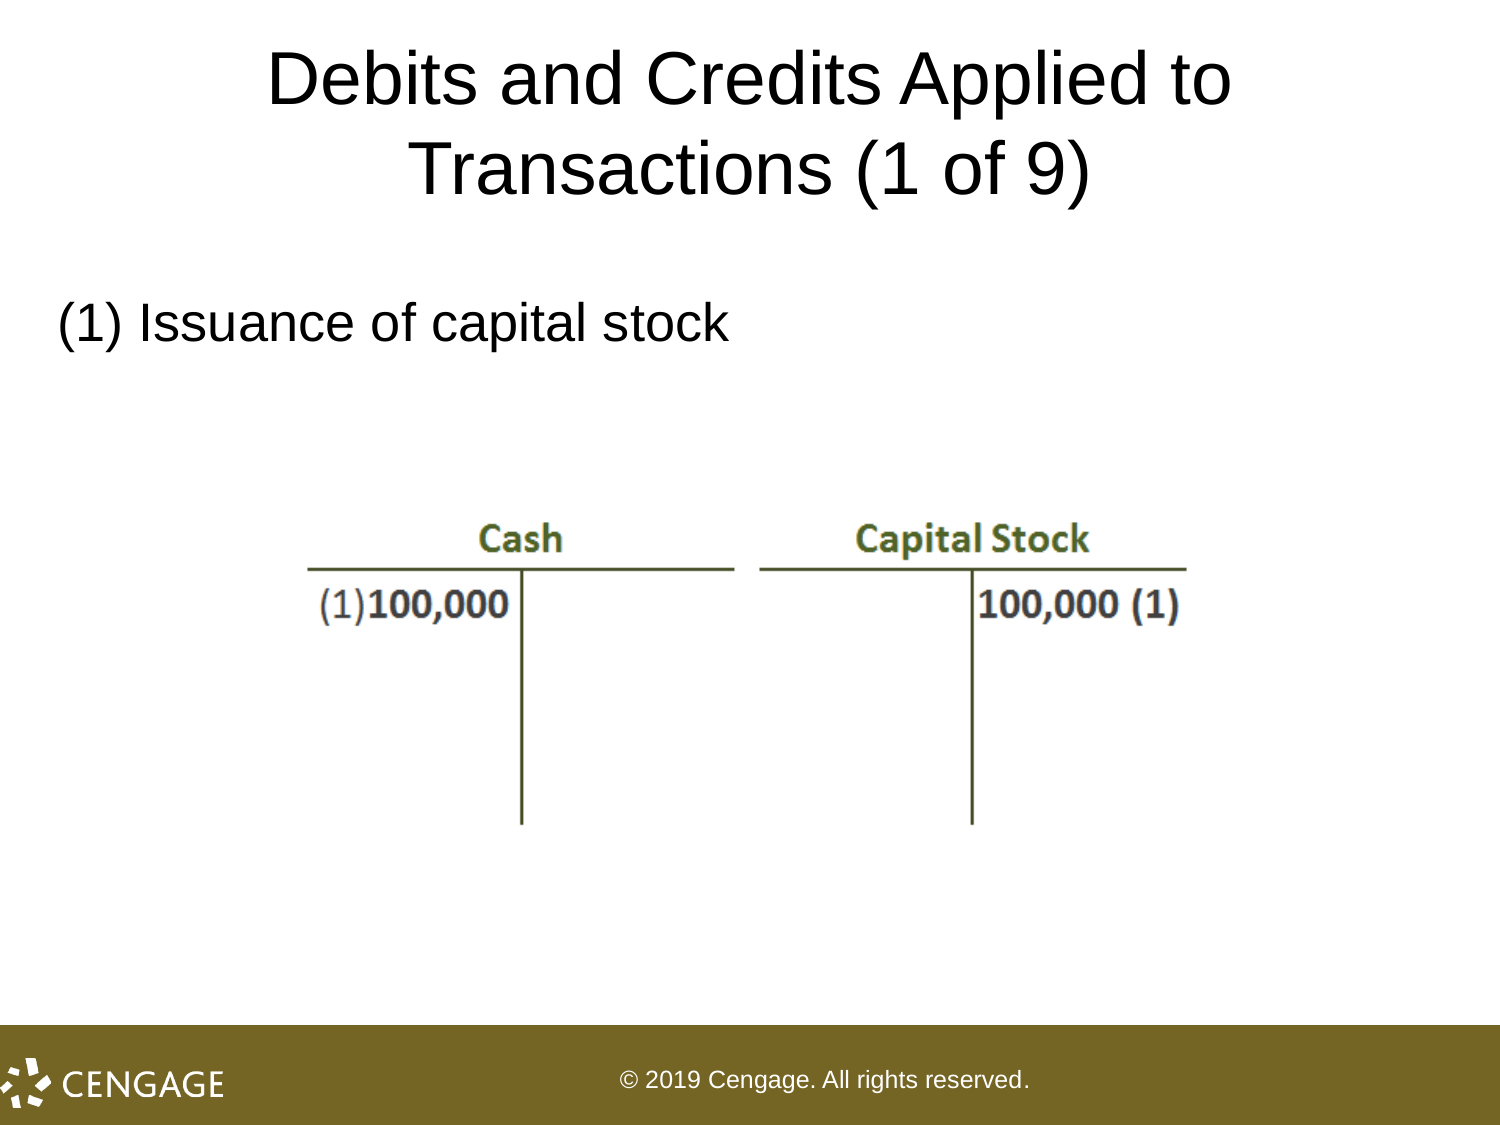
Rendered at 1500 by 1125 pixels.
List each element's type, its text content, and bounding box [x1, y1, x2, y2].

list (1) Issuance of capital stock [42, 272, 1452, 379]
title Debits and Credits Applied to Transactions (1 of 9) [91, 36, 1410, 202]
picture [303, 507, 1216, 880]
picture [0, 1058, 223, 1108]
